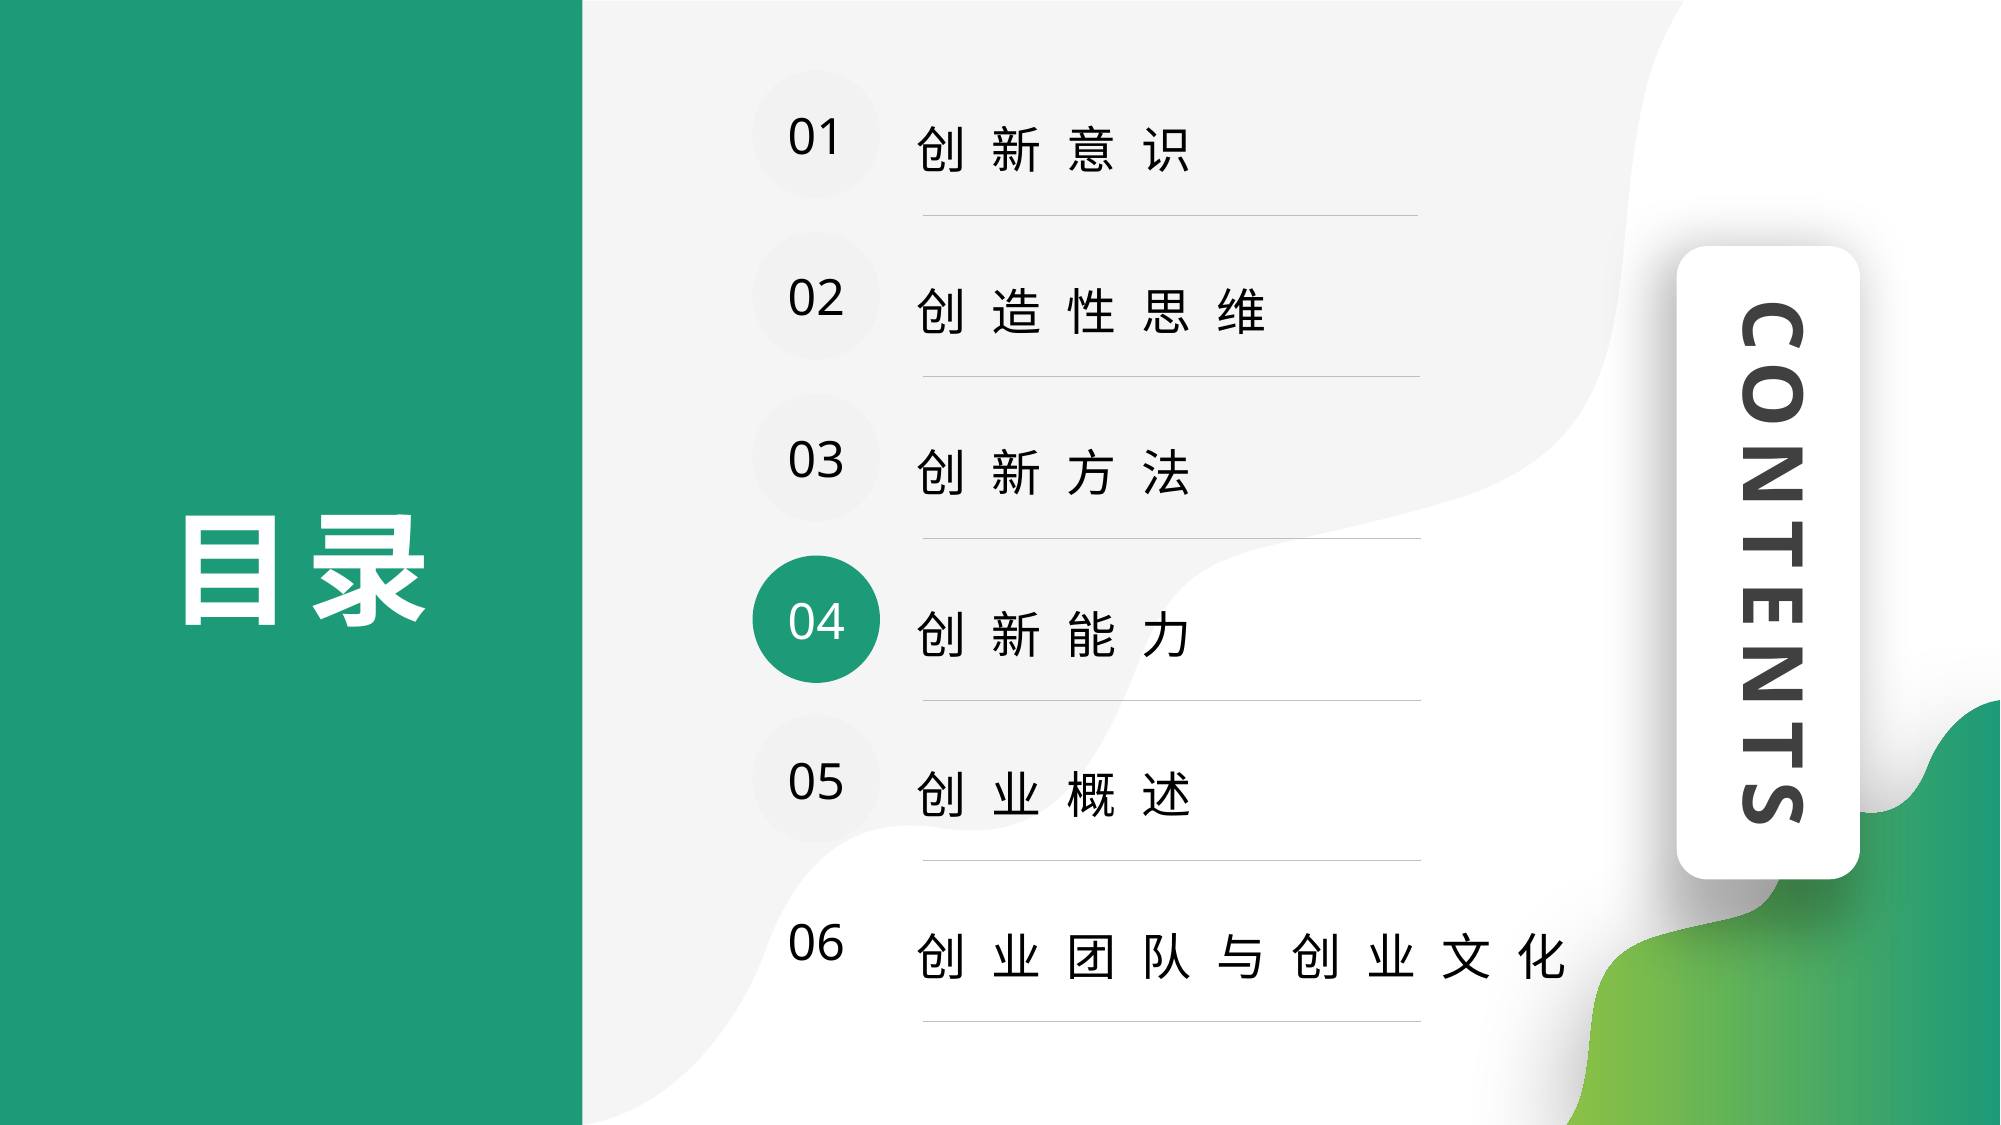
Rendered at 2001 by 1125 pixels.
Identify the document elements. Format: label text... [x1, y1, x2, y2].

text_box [752, 555, 1486, 701]
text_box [1676, 246, 1860, 880]
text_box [752, 876, 1654, 1022]
text_box [0, 0, 583, 1125]
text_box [752, 393, 1490, 539]
text_box [1566, 699, 2000, 1125]
text_box [583, 0, 1685, 1125]
text_box 目录 [114, 489, 468, 640]
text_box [752, 715, 1490, 860]
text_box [752, 231, 1514, 377]
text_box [752, 70, 1498, 215]
